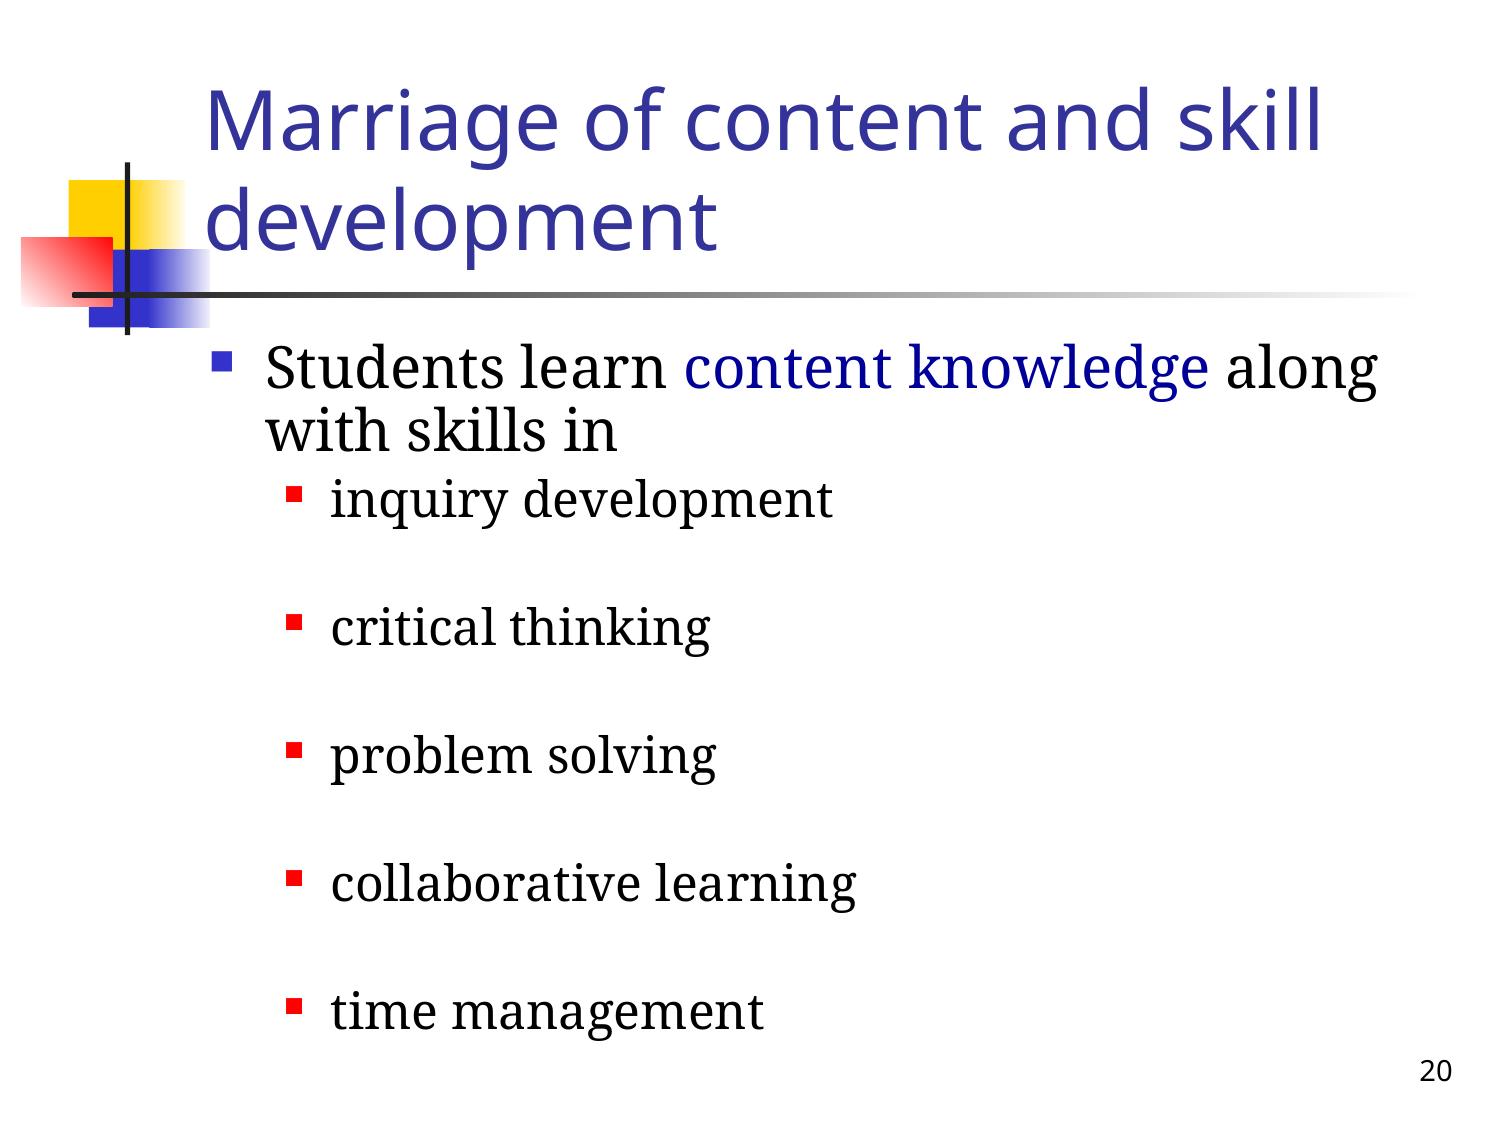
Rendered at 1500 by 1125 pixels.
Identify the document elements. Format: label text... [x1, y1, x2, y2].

title Marriage of content and skill development [188, 34, 1468, 276]
list Students learn content knowledge along with skills in inquiry development critical thinking problem solving collaborative learning time management [193, 330, 1470, 1007]
slide_number 20 [1154, 1023, 1468, 1100]
